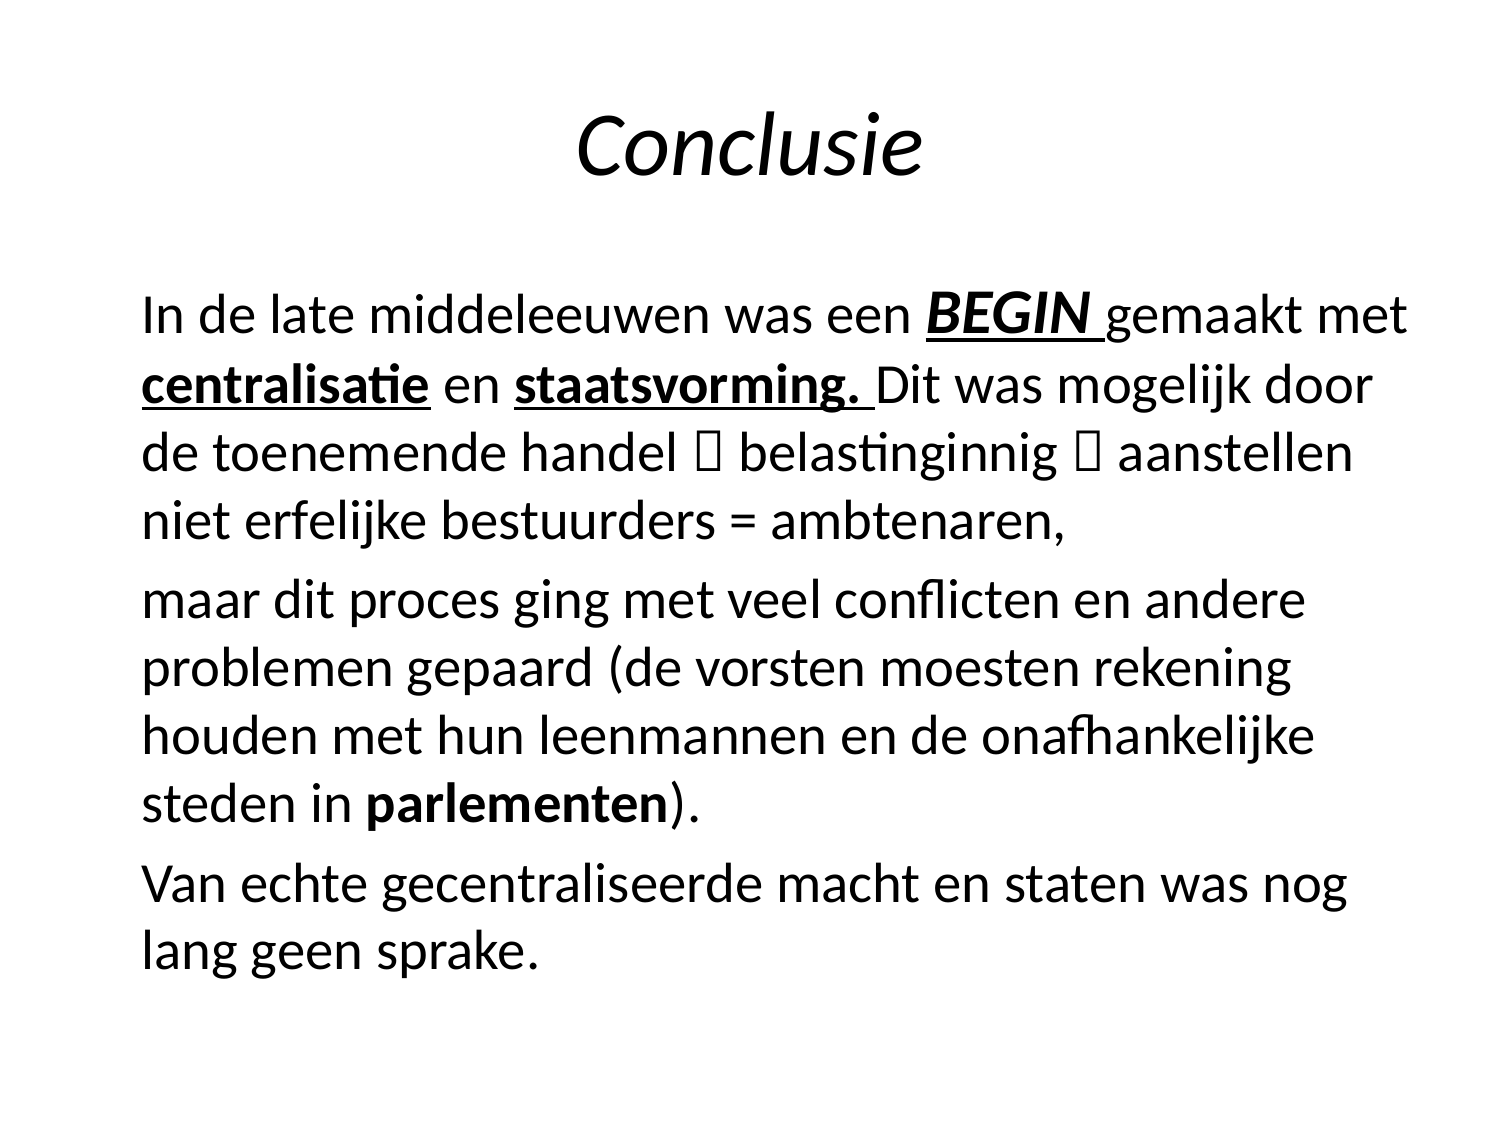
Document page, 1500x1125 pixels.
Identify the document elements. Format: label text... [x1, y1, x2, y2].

list In de late middeleeuwen was een BEGIN gemaakt met centralisatie en staatsvorming. Dit was mogelijk door de toenemende handel  belastinginnig  aanstellen niet erfelijke bestuurders = ambtenaren, maar dit proces ging met veel conflicten en andere problemen gepaard (de vorsten moesten rekening houden met hun leenmannen en de onafhankelijke steden in parlementen). Van echte gecentraliseerde macht en staten was nog lang geen sprake. [75, 262, 1425, 1005]
title Conclusie [75, 45, 1425, 233]
